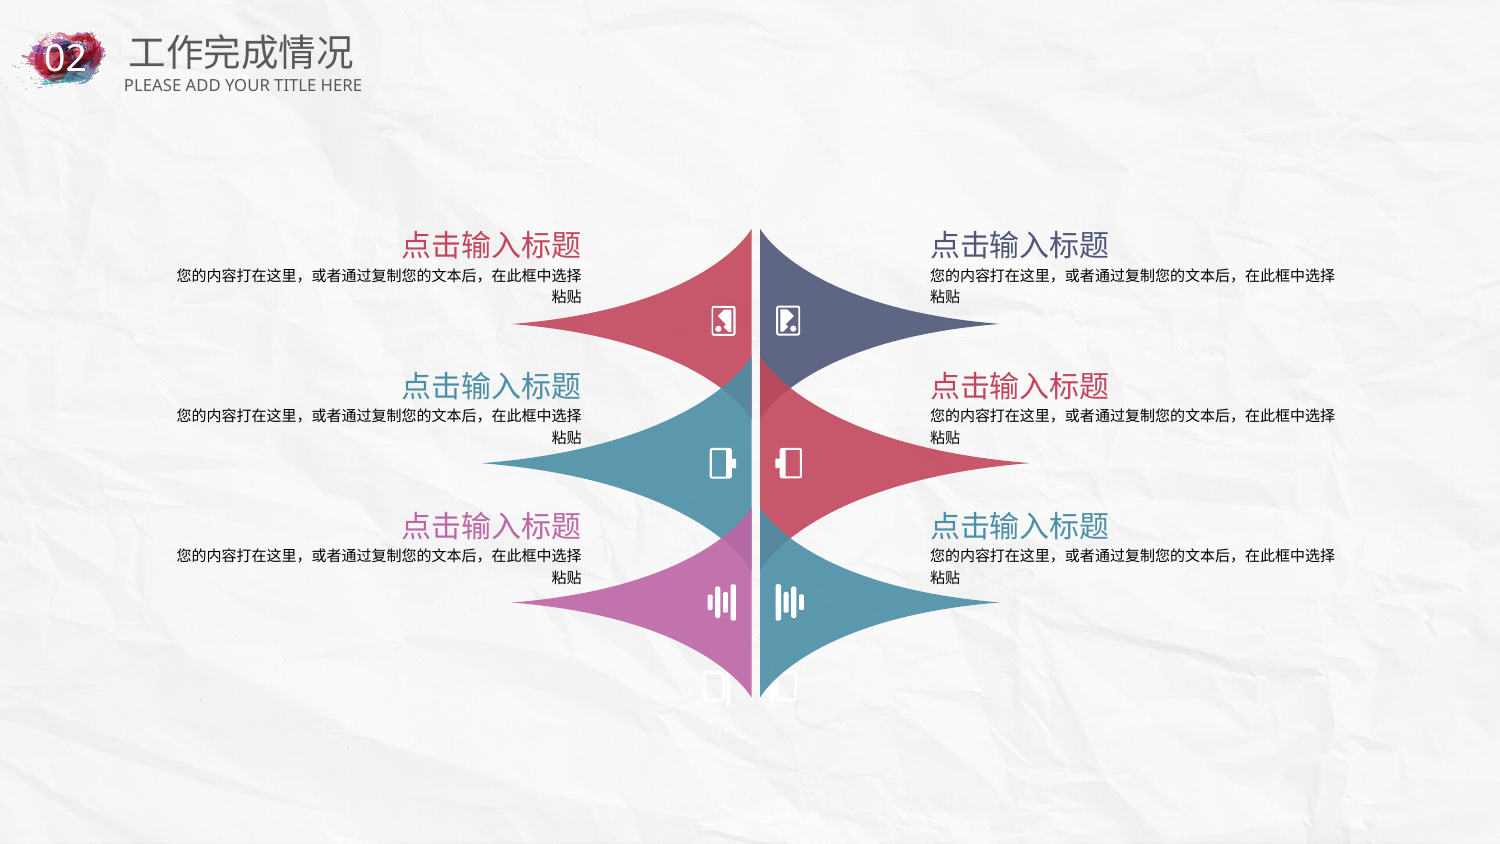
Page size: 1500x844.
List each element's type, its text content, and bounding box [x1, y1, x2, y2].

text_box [108, 366, 630, 447]
text_box PLEASE ADD YOUR TITLE HERE [123, 67, 383, 102]
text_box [108, 226, 630, 307]
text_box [870, 226, 1392, 307]
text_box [481, 355, 1031, 505]
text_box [511, 507, 1001, 698]
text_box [108, 507, 630, 587]
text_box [870, 366, 1392, 447]
text_box 工作完成情况 [128, 20, 479, 83]
picture [0, 13, 110, 100]
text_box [511, 228, 1001, 354]
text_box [870, 507, 1392, 587]
